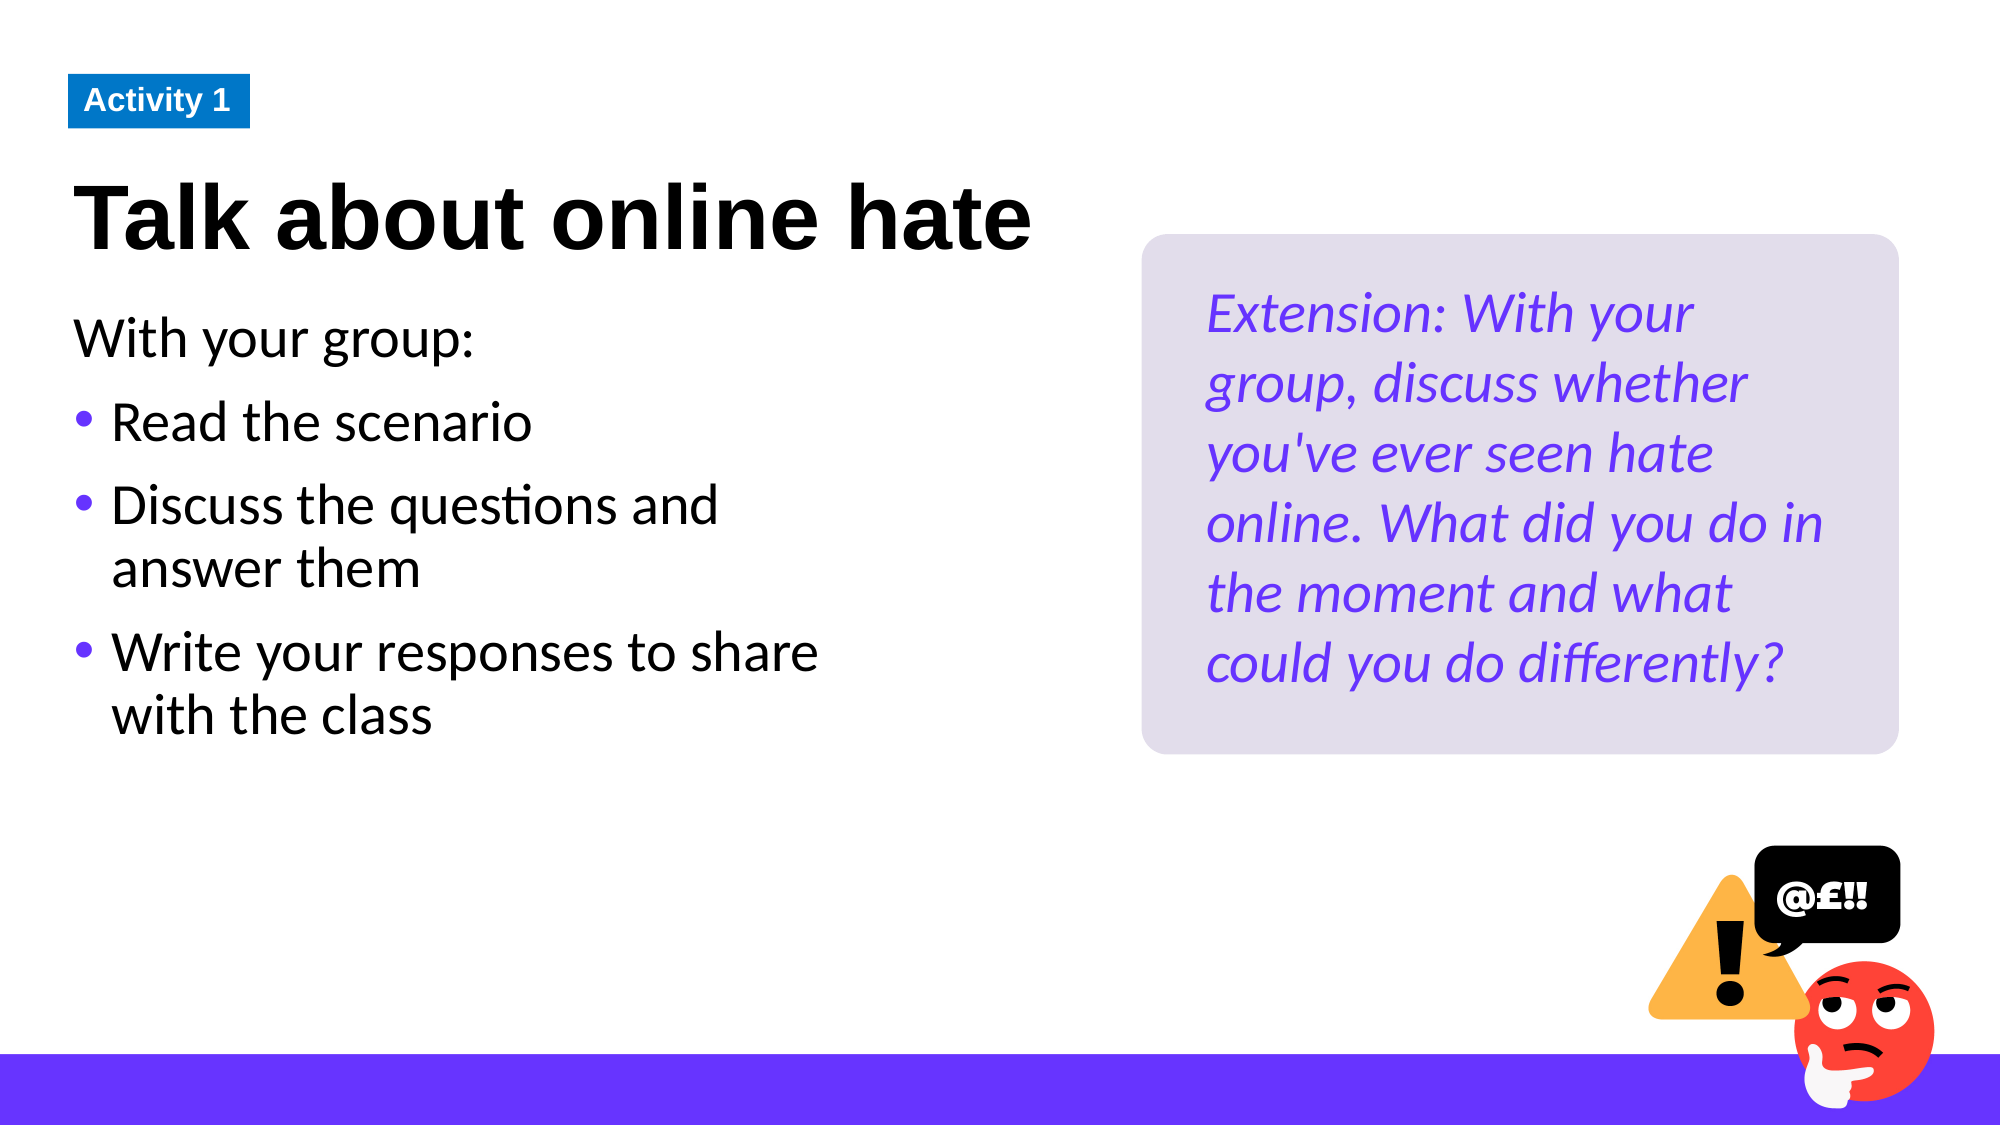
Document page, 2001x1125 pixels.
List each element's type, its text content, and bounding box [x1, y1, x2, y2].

text_box Talk about online hate [59, 59, 1857, 278]
text_box [1140, 233, 1900, 756]
picture [0, 0, 2000, 1125]
list With your group: Read the scenario Discuss the questions and answer them Write your responses to share with the class [59, 299, 900, 820]
text_box Extension: With your group, discuss whether you've ever seen hate online. What did you do in the moment and what could you do differently? [1191, 267, 1857, 702]
